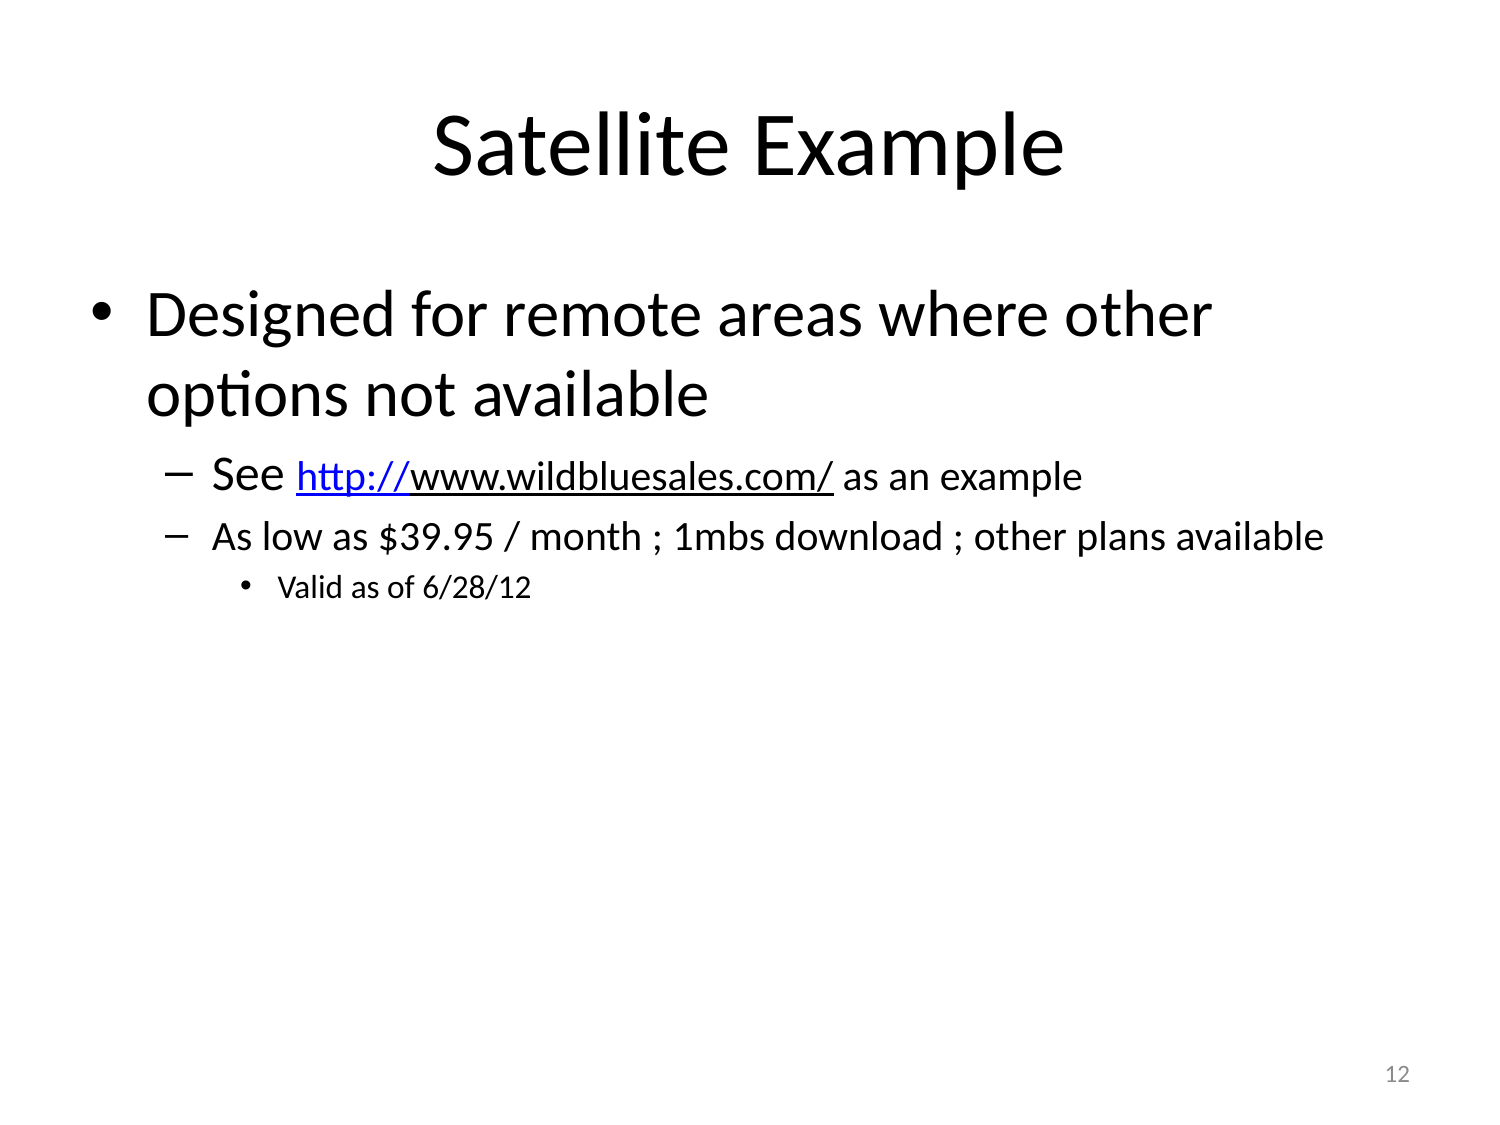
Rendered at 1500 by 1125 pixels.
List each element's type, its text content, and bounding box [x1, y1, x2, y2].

list Designed for remote areas where other options not available See http://www.wildbluesales.com/ as an example As low as $39.95 / month ; 1mbs download ; other plans available Valid as of 6/28/12 [75, 262, 1425, 1005]
title Satellite Example [75, 45, 1425, 233]
slide_number 12 [1074, 1042, 1425, 1103]
